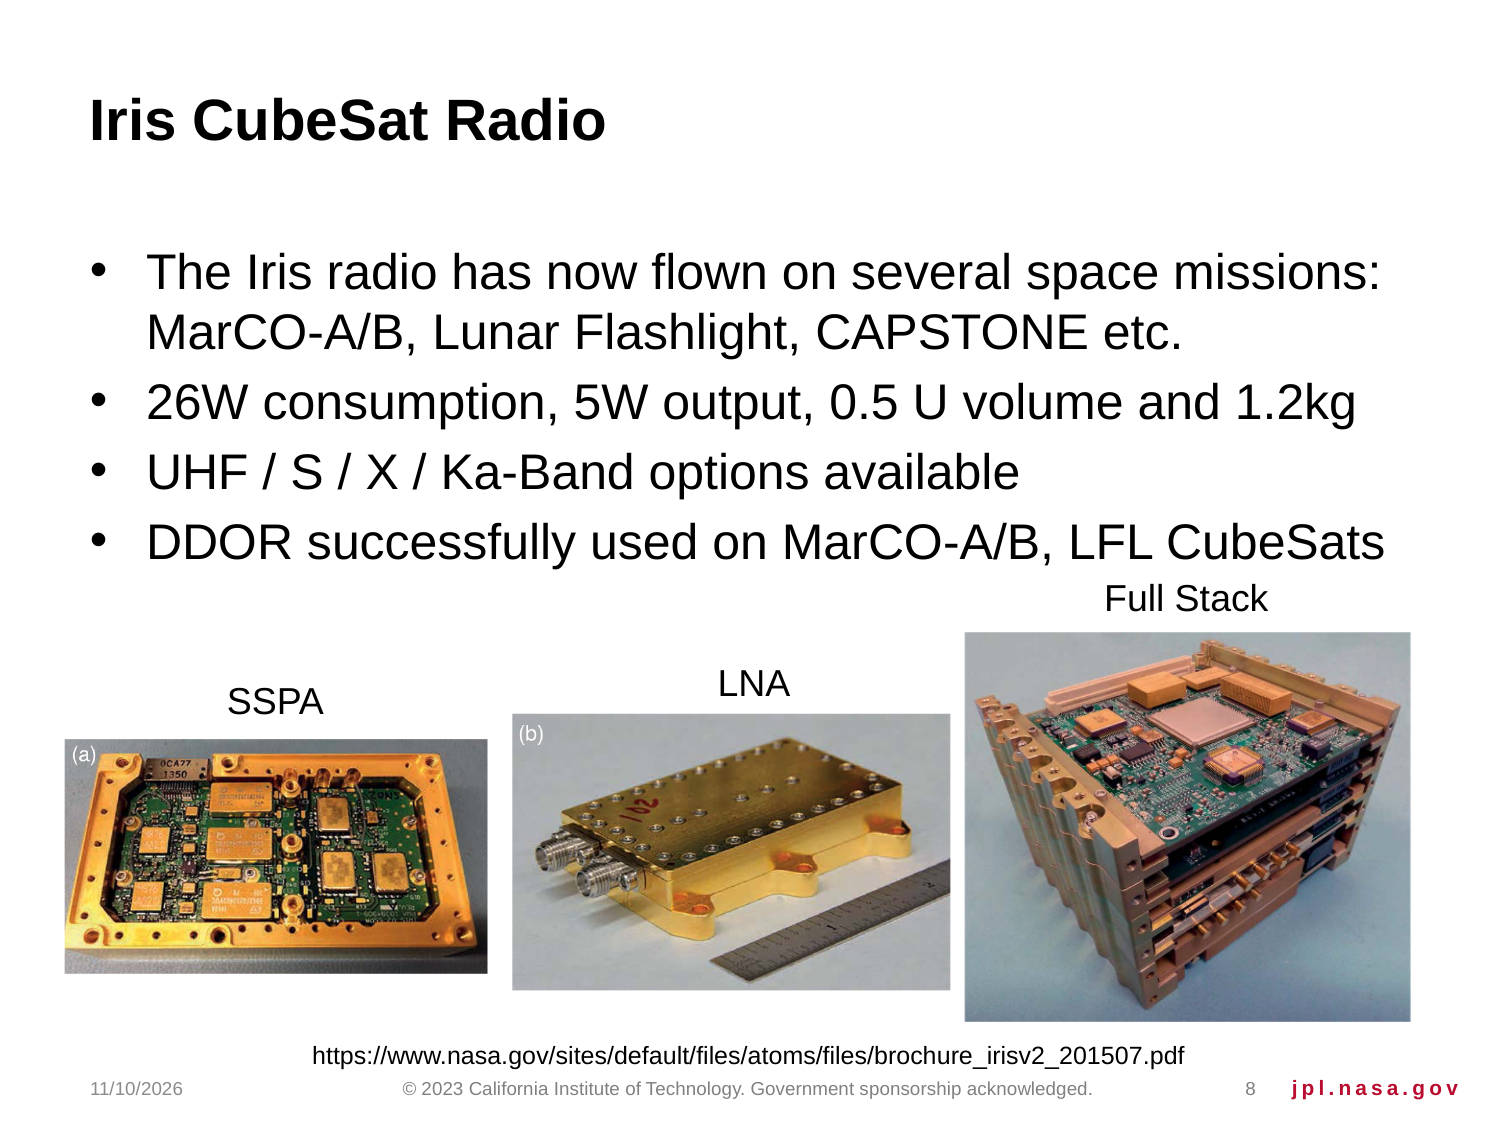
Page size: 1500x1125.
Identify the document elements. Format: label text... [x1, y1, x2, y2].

list The Iris radio has now flown on several space missions: MarCO-A/B, Lunar Flashlight, CAPSTONE etc. 26W consumption, 5W output, 0.5 U volume and 1.2kg UHF / S / X / Ka-Band options available DDOR successfully used on MarCO-A/B, LFL CubeSats [75, 231, 1429, 1033]
slide_number 8 [1172, 1057, 1271, 1118]
title Iris CubeSat Radio [74, 74, 1425, 146]
text_box SSPA [212, 669, 340, 726]
text_box https://www.nasa.gov/sites/default/files/atoms/files/brochure_irisv2_201507.pdf [297, 1032, 1202, 1077]
picture [508, 626, 1413, 1025]
footer © 2023 California Institute of Technology. Government sponsorship acknowledged. [349, 1077, 1151, 1118]
picture [59, 728, 492, 978]
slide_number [75, 1057, 330, 1118]
text_box Full Stack [1089, 566, 1284, 625]
text_box LNA [702, 651, 806, 710]
